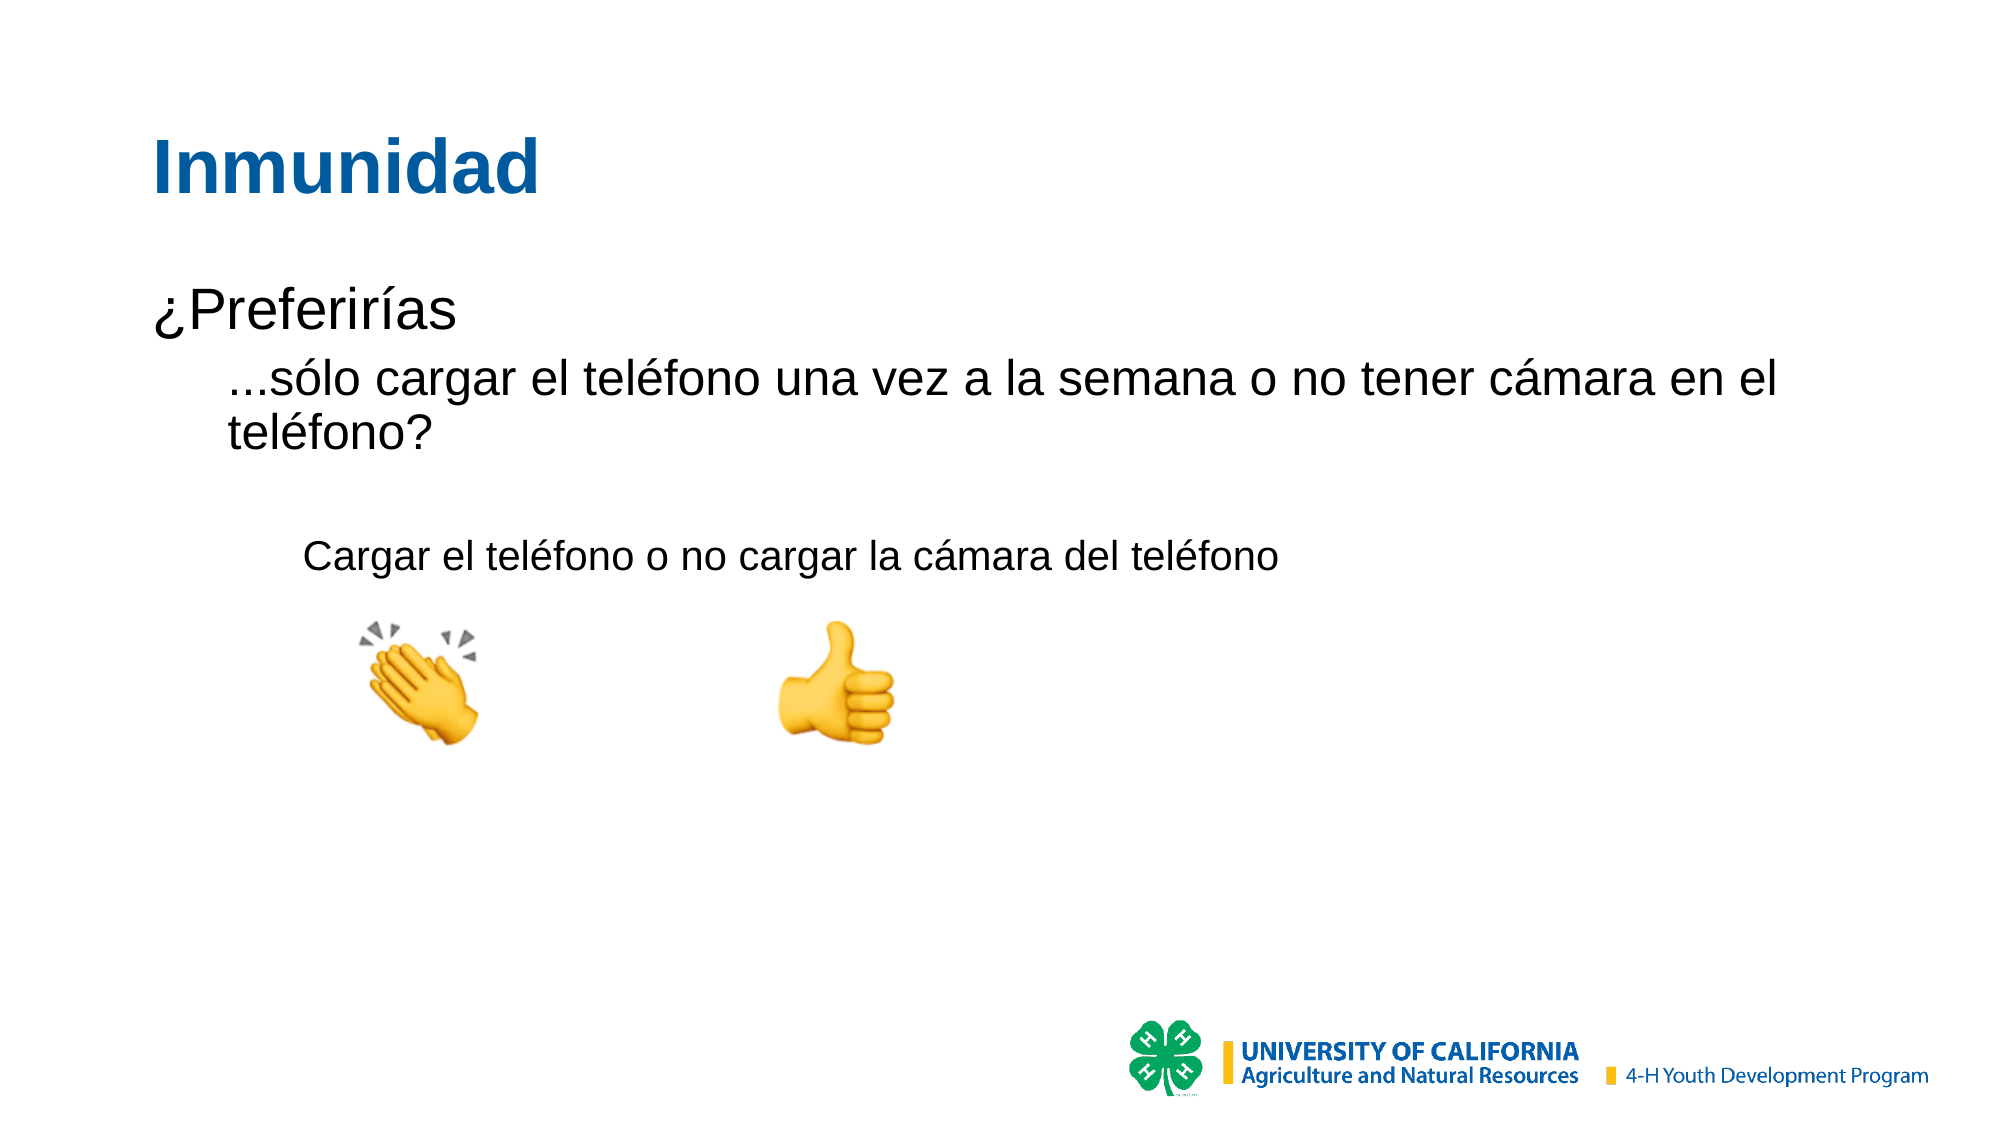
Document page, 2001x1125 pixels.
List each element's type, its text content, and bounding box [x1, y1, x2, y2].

picture [1125, 1014, 1935, 1100]
list ¿Preferirías ...sólo cargar el teléfono una vez a la semana o no tener cámara en el teléfono? Cargar el teléfono o no cargar la cámara del teléfono [137, 271, 1863, 876]
title Inmunidad [137, 59, 1863, 271]
picture [292, 597, 962, 783]
